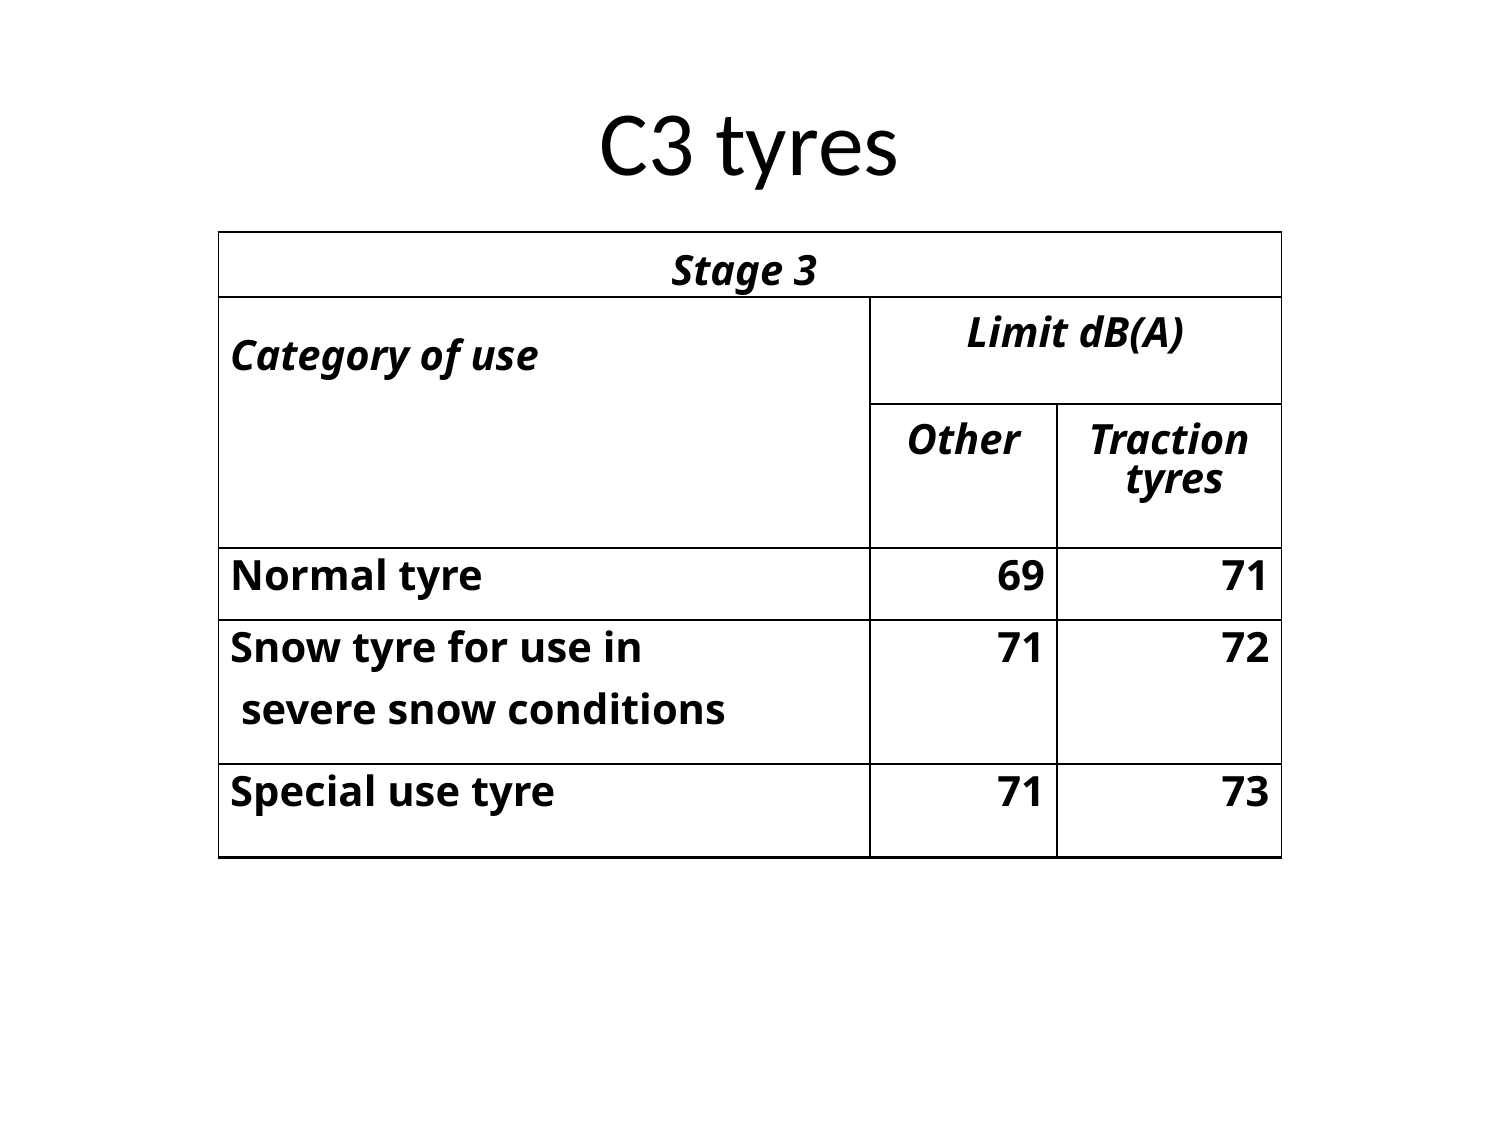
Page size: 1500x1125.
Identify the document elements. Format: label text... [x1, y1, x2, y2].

table_cell Normal tyre [219, 549, 869, 619]
table_header Stage 3 [219, 233, 1281, 296]
table_cell Traction tyres [1058, 405, 1281, 547]
table_cell Limit dB(A) [871, 298, 1281, 403]
table_cell 72 [1058, 621, 1281, 763]
table_cell 71 [871, 765, 1056, 856]
title C3 tyres [75, 45, 1425, 233]
table_cell 71 [871, 621, 1056, 763]
table_cell Special use tyre [219, 765, 869, 856]
table_cell Other [871, 405, 1056, 547]
table_cell 69 [871, 549, 1056, 619]
table_cell 73 [1058, 765, 1281, 856]
table_cell 71 [1058, 549, 1281, 619]
table_cell Category of use [219, 298, 869, 547]
table_cell Snow tyre for use in severe snow conditions [219, 621, 869, 763]
